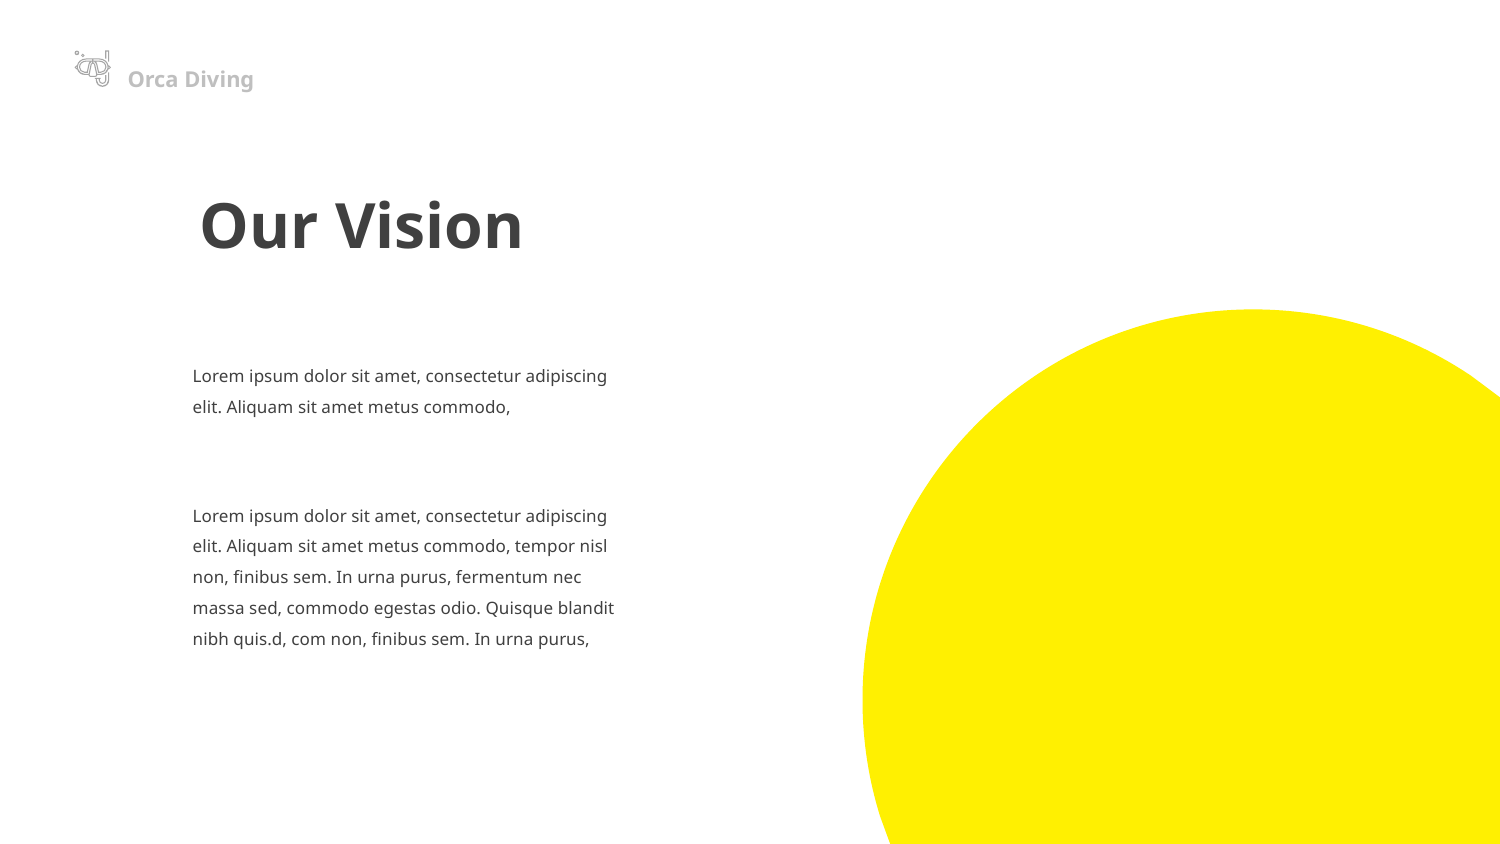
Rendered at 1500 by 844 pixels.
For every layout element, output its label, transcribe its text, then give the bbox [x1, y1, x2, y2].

text_box Lorem ipsum dolor sit amet, consectetur adipiscing elit. Aliquam sit amet metus commodo, [177, 348, 637, 425]
text_box Lorem ipsum dolor sit amet, consectetur adipiscing elit. Aliquam sit amet metus commodo, tempor nisl non, finibus sem. In urna purus, fermentum nec massa sed, commodo egestas odio. Quisque blandit nibh quis.d, com non, finibus sem. In urna purus, [177, 487, 637, 657]
text_box Our Vision [185, 179, 785, 269]
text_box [74, 50, 324, 99]
picture [862, 309, 1500, 844]
